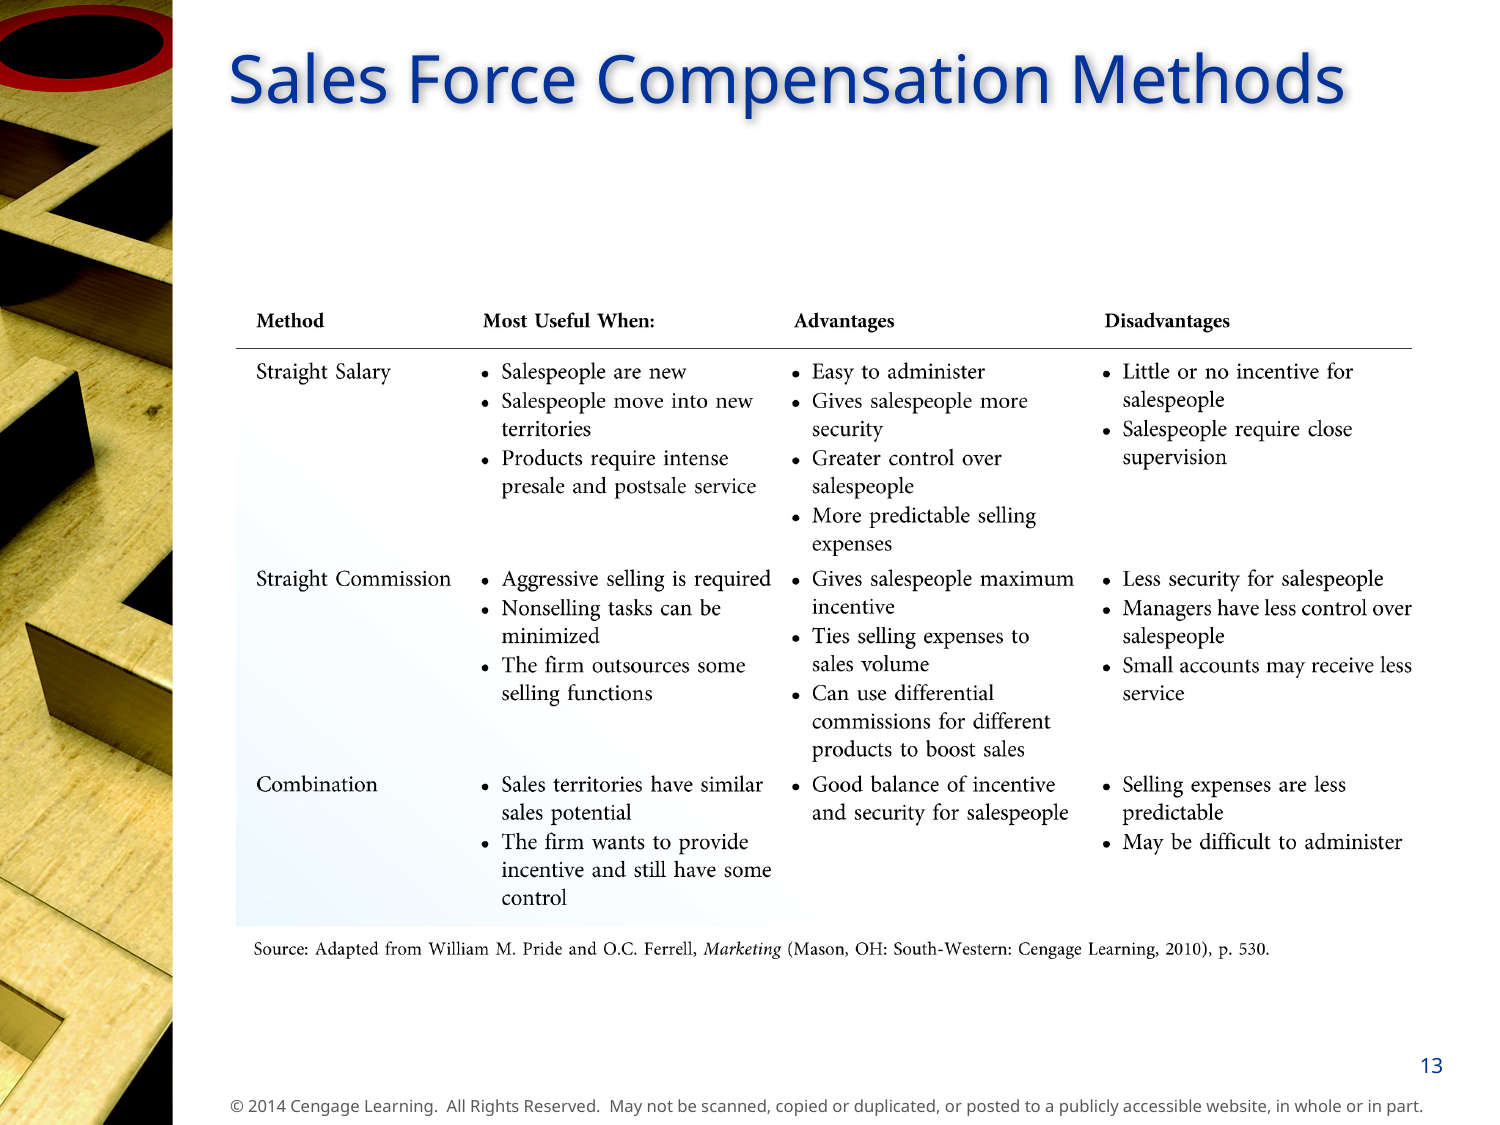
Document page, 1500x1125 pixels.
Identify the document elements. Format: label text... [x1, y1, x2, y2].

slide_number 13 [1386, 1037, 1478, 1097]
picture [0, 0, 173, 1125]
title Sales Force Compensation Methods [213, 29, 1454, 213]
picture [235, 312, 1412, 960]
